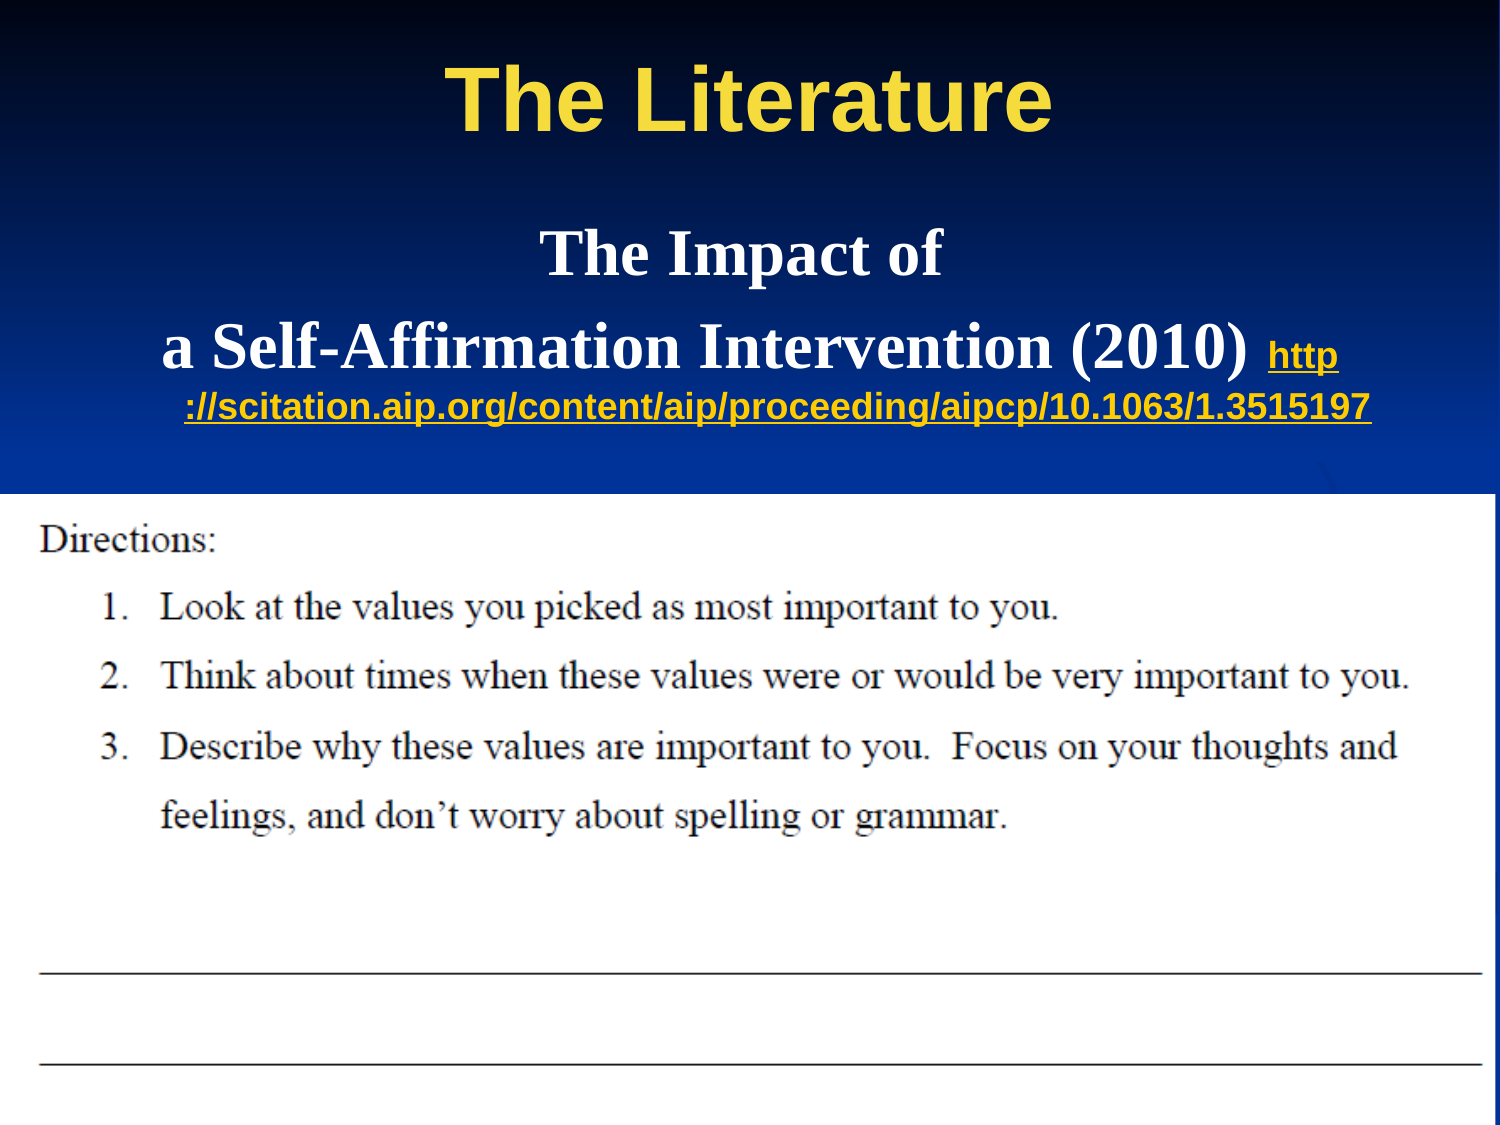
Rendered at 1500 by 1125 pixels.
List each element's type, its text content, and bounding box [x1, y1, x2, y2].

title The Literature [74, 1, 1426, 190]
picture [0, 494, 1496, 1125]
list The Impact of a Self-Affirmation Intervention (2010) http://scitation.aip.org/content/aip/proceeding/aipcp/10.1063/1.3515197 [74, 201, 1426, 493]
